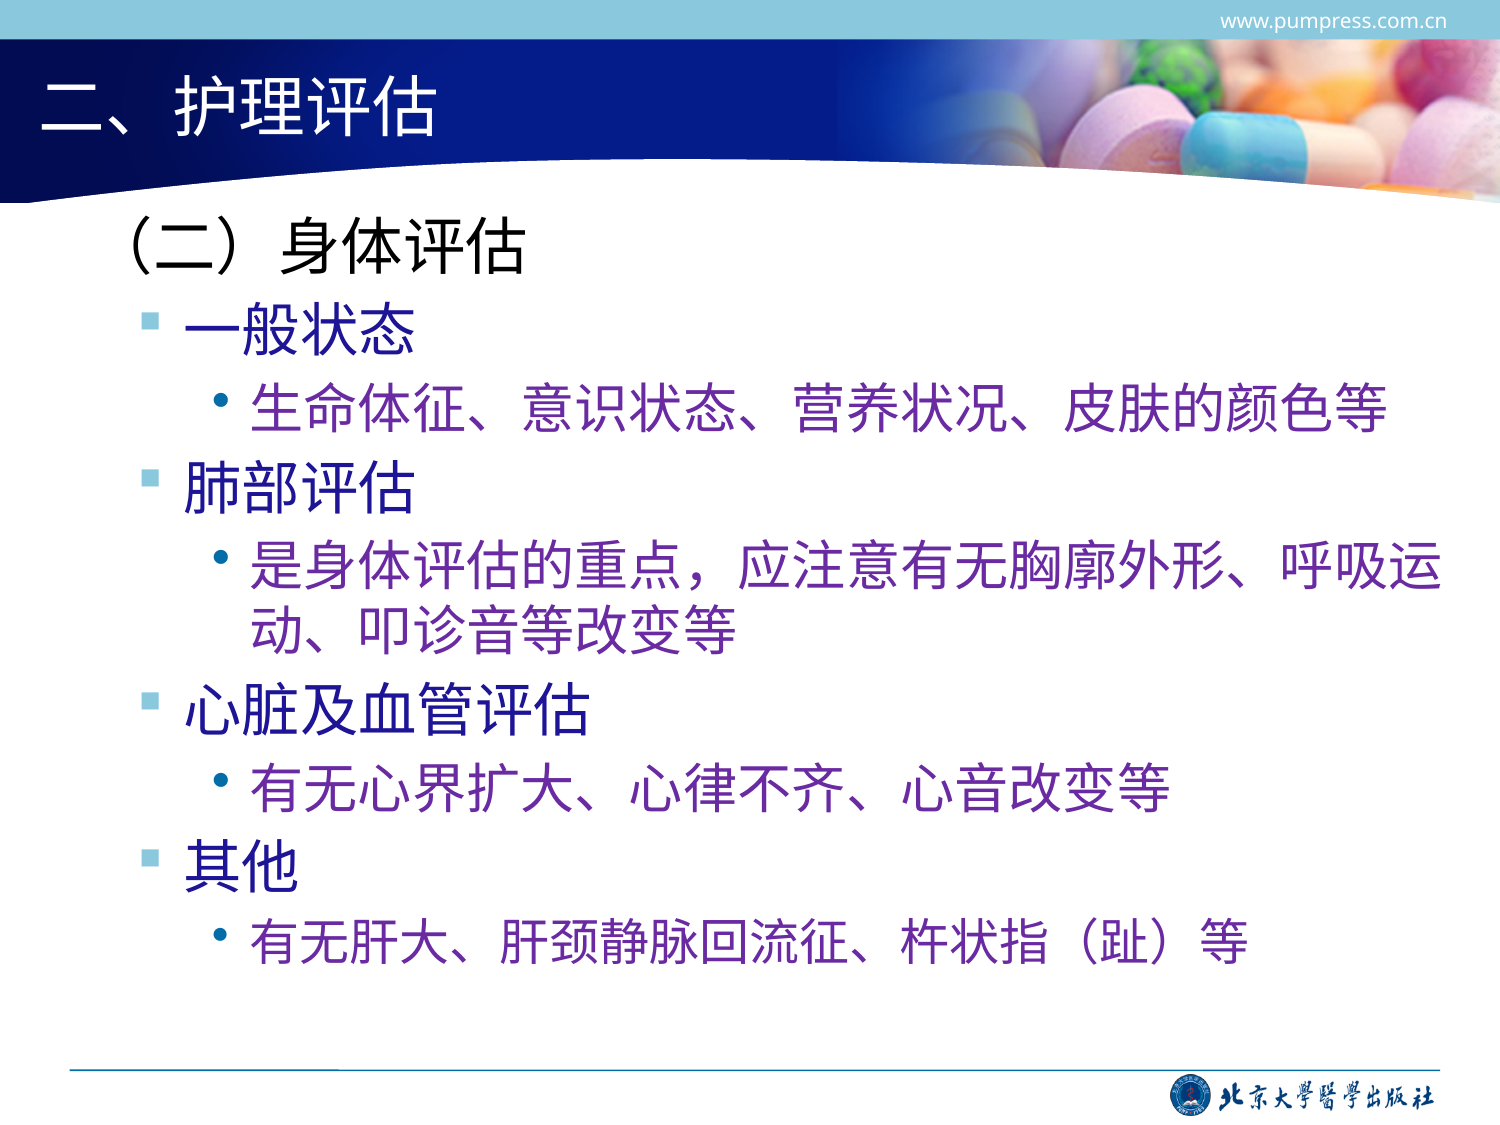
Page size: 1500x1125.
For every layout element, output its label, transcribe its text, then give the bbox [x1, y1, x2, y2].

picture [0, 40, 1500, 203]
picture [1170, 1074, 1436, 1118]
title 二、护理评估 [23, 58, 1349, 152]
slide_number www.pumpress.com.cn [1024, 0, 1463, 38]
list （二）身体评估 一般状态 生命体征、意识状态、营养状况、皮肤的颜色等 肺部评估 是身体评估的重点，应注意有无胸廓外形、呼吸运动、叩诊音等改变等 心脏及血管评估 有无心界扩大、心律不齐、心音改变等 其他 有无肝大、肝颈静脉回流征、杵状指（趾）等 [46, 198, 1460, 1000]
